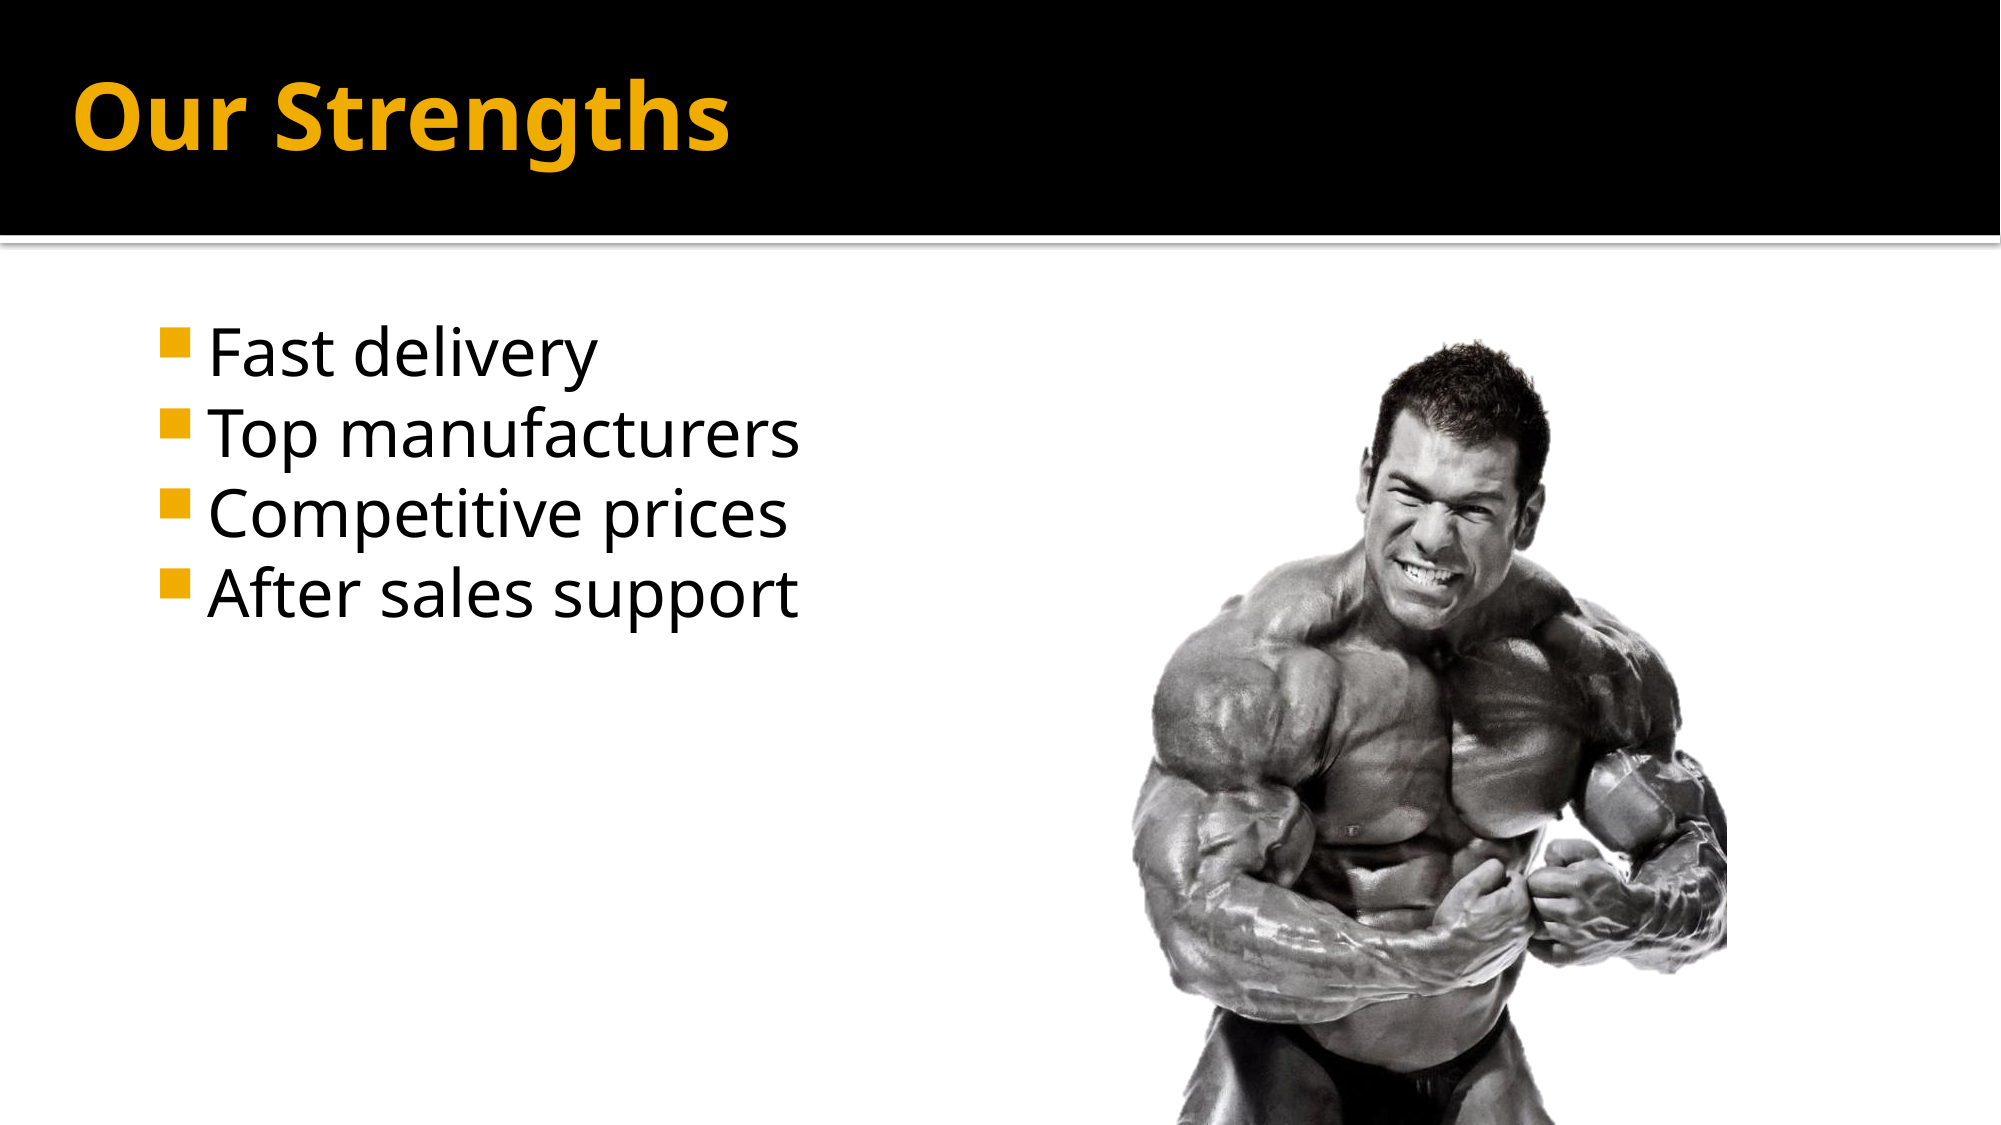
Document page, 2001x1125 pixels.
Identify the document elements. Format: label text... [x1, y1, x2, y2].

list Fast delivery Top manufacturers Competitive prices After sales support [120, 302, 1189, 710]
title Our Strengths [55, 19, 1334, 207]
picture [1123, 339, 1727, 1125]
